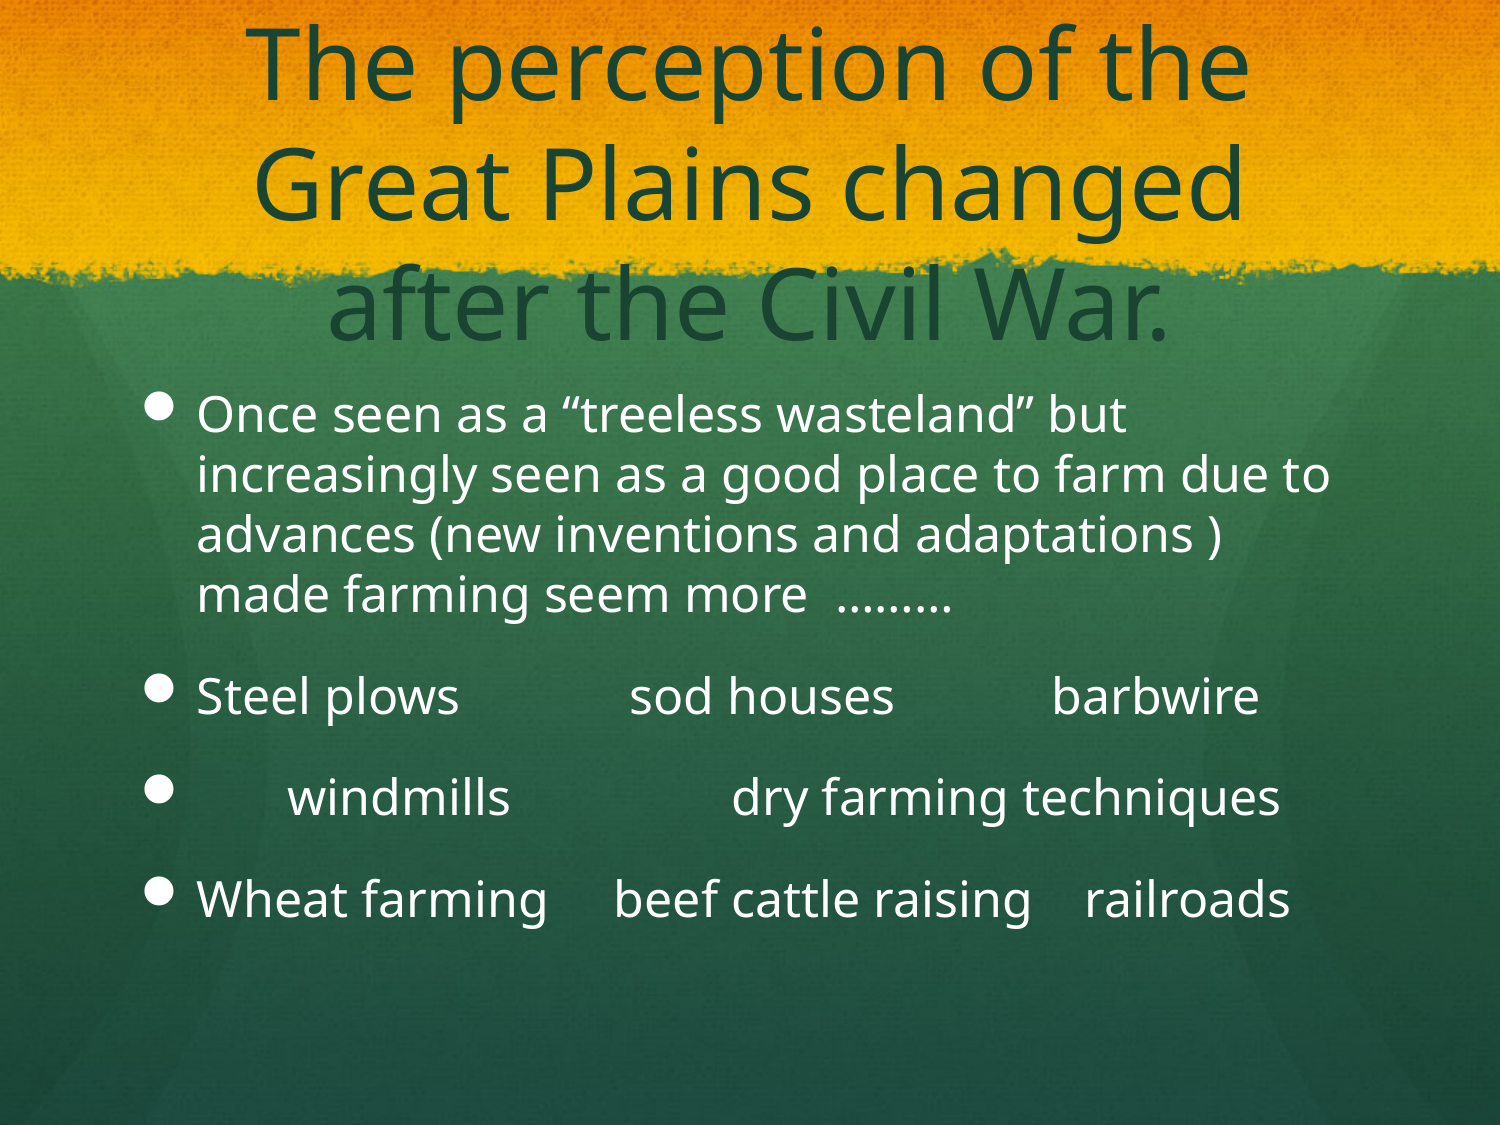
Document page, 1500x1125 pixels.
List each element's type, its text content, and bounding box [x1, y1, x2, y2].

list Once seen as a “treeless wasteland” but increasingly seen as a good place to farm due to advances (new inventions and adaptations ) made farming seem more ……… Steel plows sod houses barbwire windmills dry farming techniques Wheat farming beef cattle raising railroads [125, 375, 1375, 1026]
title The perception of the Great Plains changed after the Civil War. [125, 13, 1375, 348]
picture [0, 0, 1500, 1125]
